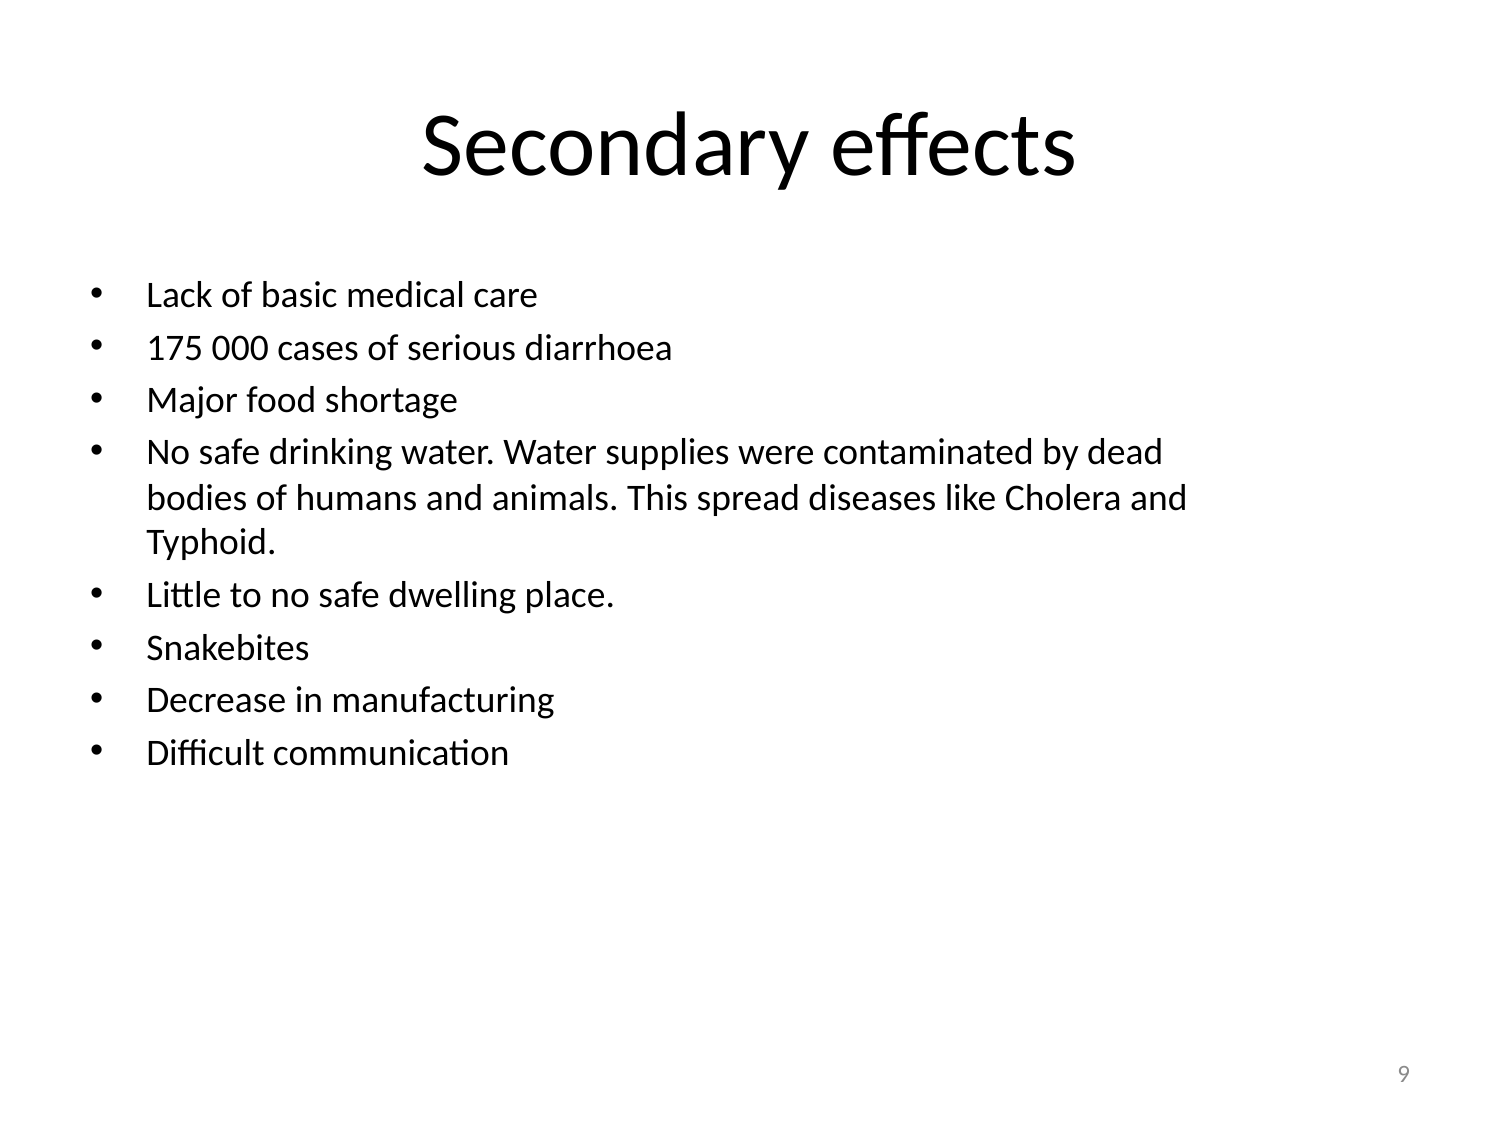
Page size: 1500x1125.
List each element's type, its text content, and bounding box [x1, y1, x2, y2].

list Lack of basic medical care 175 000 cases of serious diarrhoea Major food shortage No safe drinking water. Water supplies were contaminated by dead bodies of humans and animals. This spread diseases like Cholera and Typhoid. Little to no safe dwelling place. Snakebites Decrease in manufacturing Difficult communication [75, 262, 1263, 1125]
slide_number 9 [1074, 1042, 1425, 1103]
title Secondary effects [75, 45, 1425, 233]
